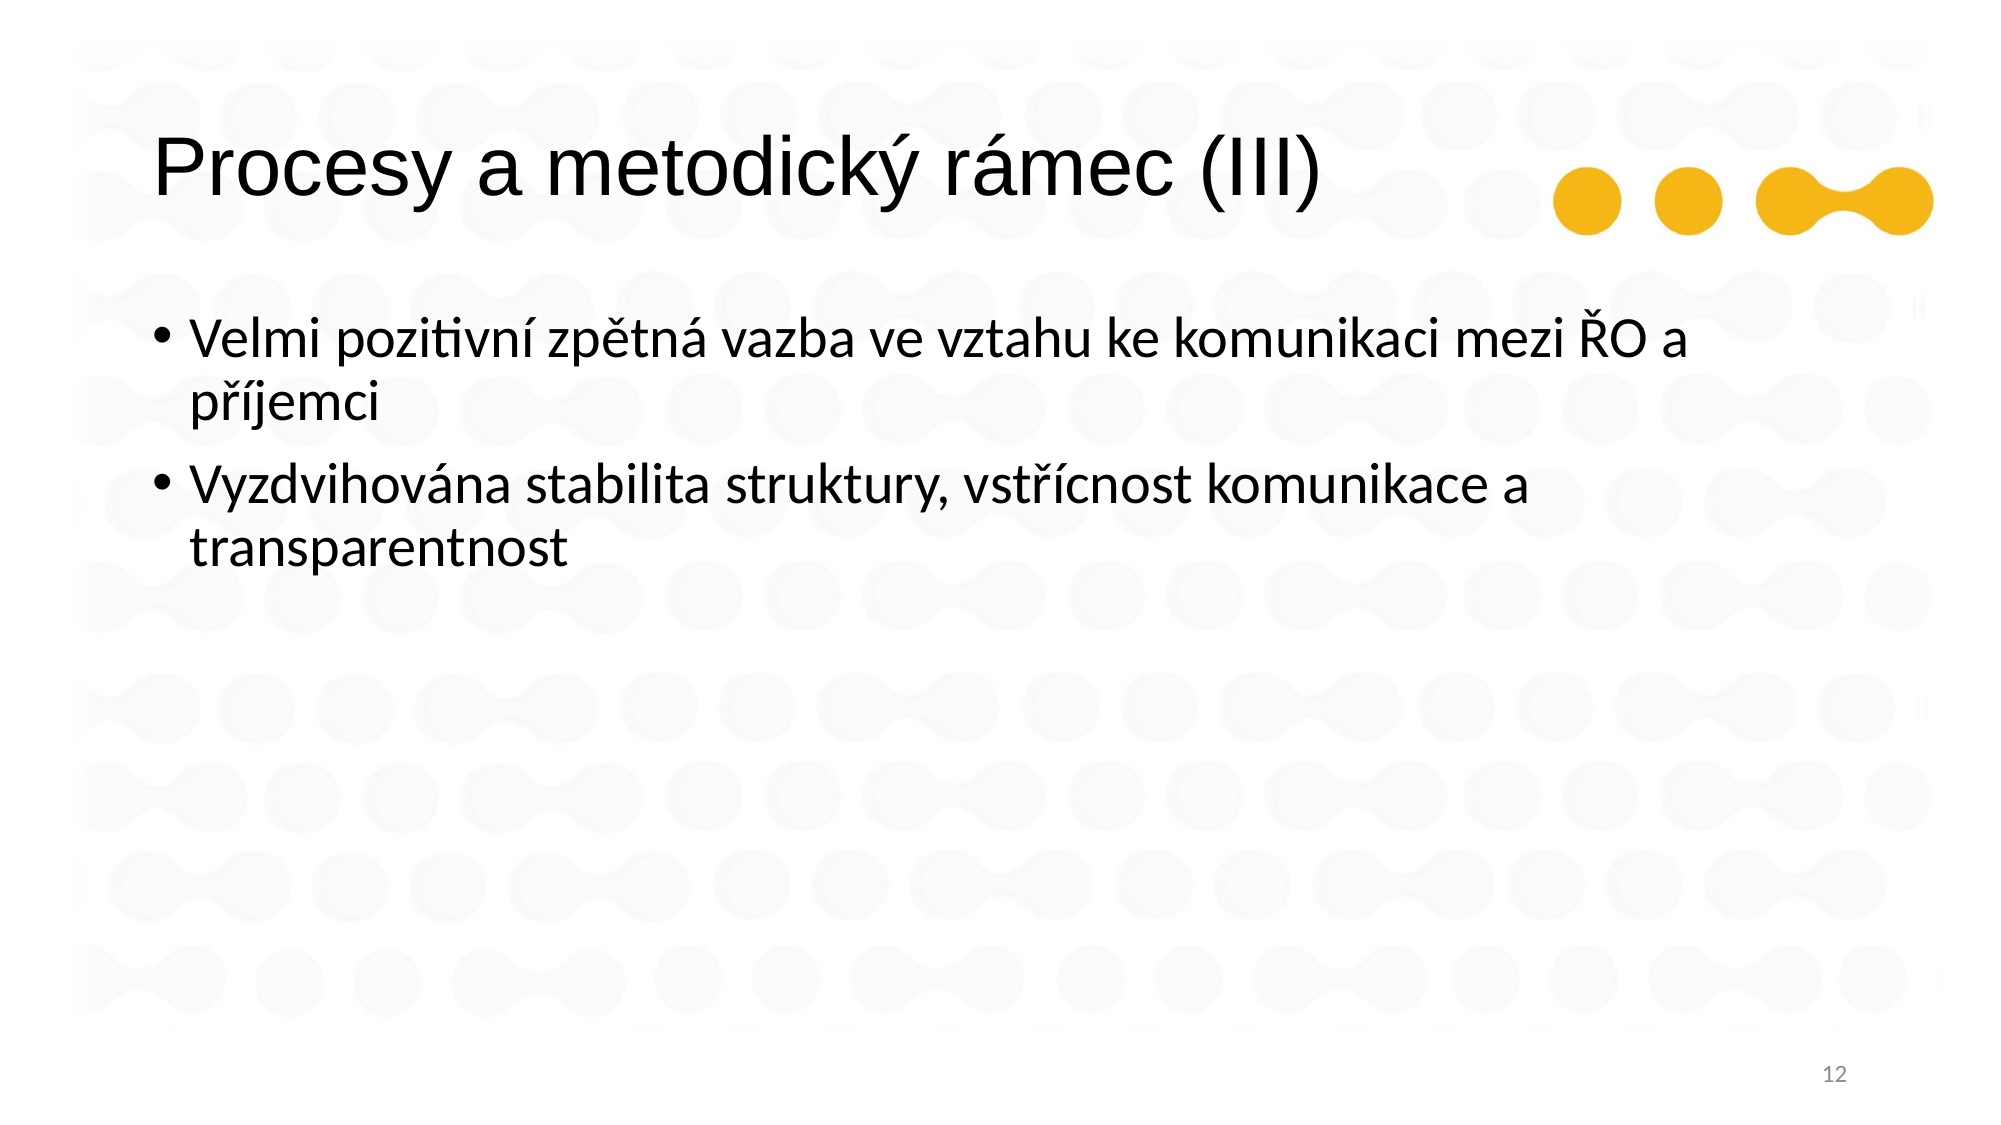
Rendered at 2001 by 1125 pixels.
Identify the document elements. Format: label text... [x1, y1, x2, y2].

title Procesy a metodický rámec (III) [137, 59, 1863, 278]
slide_number 12 [1412, 1042, 1863, 1103]
list Velmi pozitivní zpětná vazba ve vztahu ke komunikaci mezi ŘO a příjemci Vyzdvihována stabilita struktury, vstřícnost komunikace a transparentnost [137, 299, 1905, 1085]
picture [100, 70, 1943, 1004]
